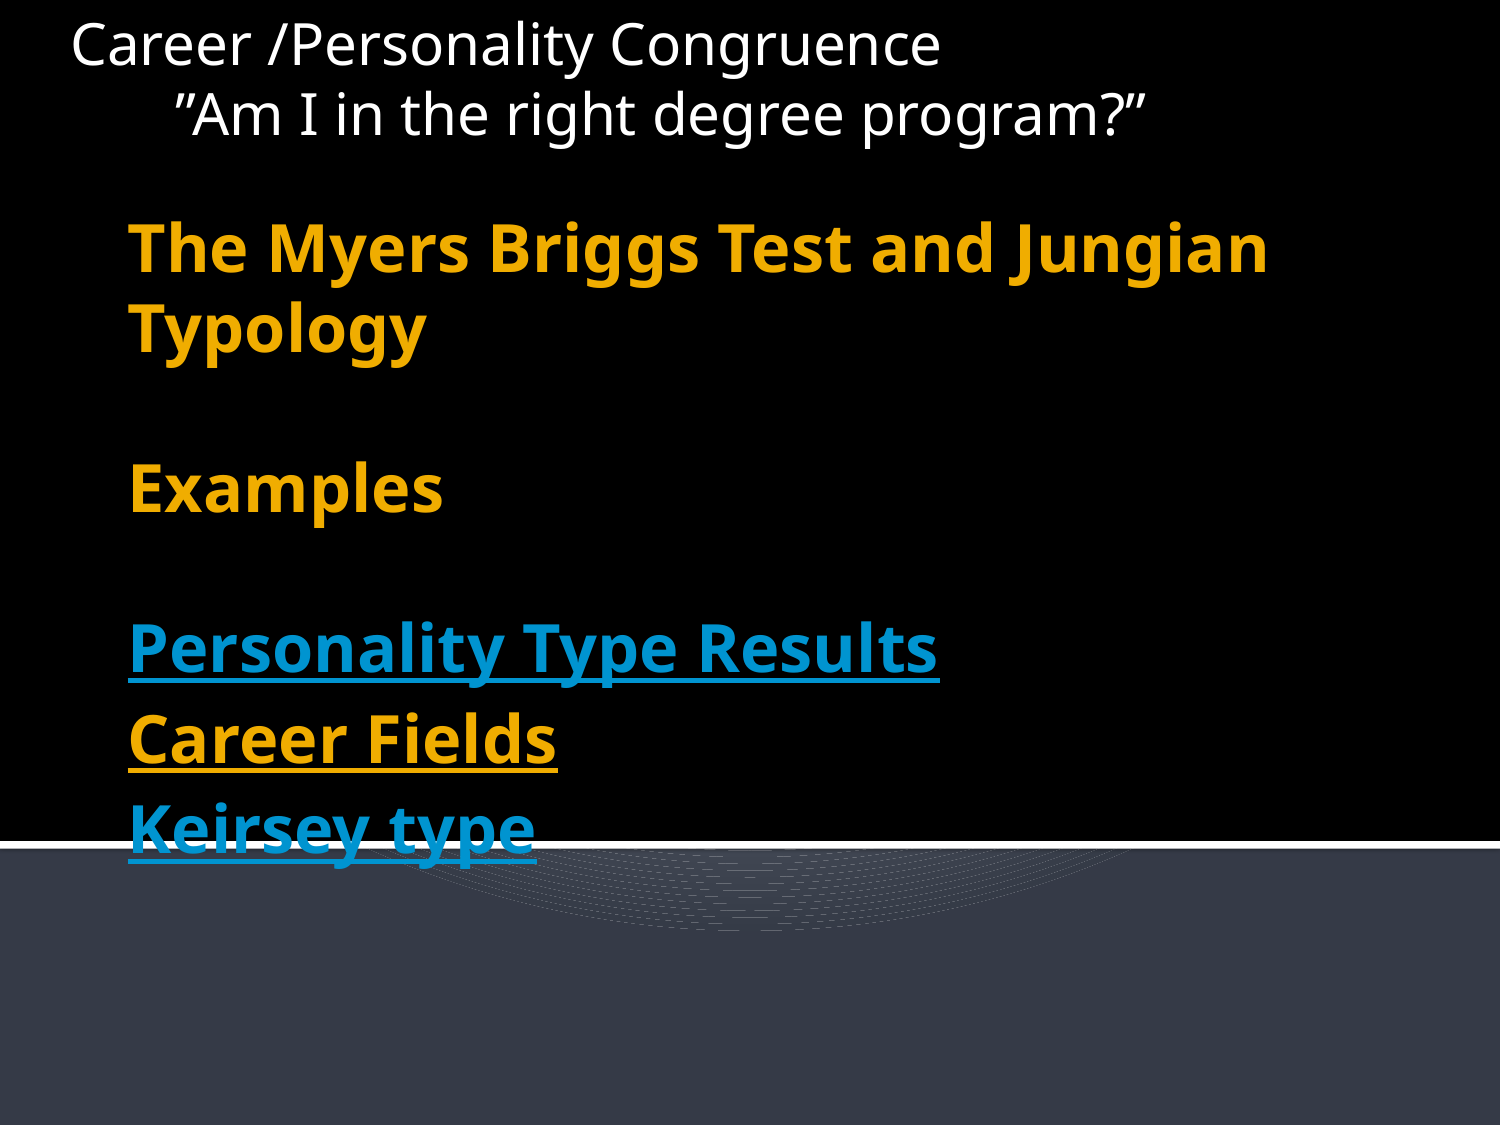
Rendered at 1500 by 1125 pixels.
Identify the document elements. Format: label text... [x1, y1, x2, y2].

subtitle Career /Personality Congruence ”Am I in the right degree program?” [50, 3, 1376, 147]
title The Myers Briggs Test and Jungian Typology Examples Personality Type Results Career Fields Keirsey type [112, 205, 1438, 1125]
text_box [120, 203, 1446, 1123]
